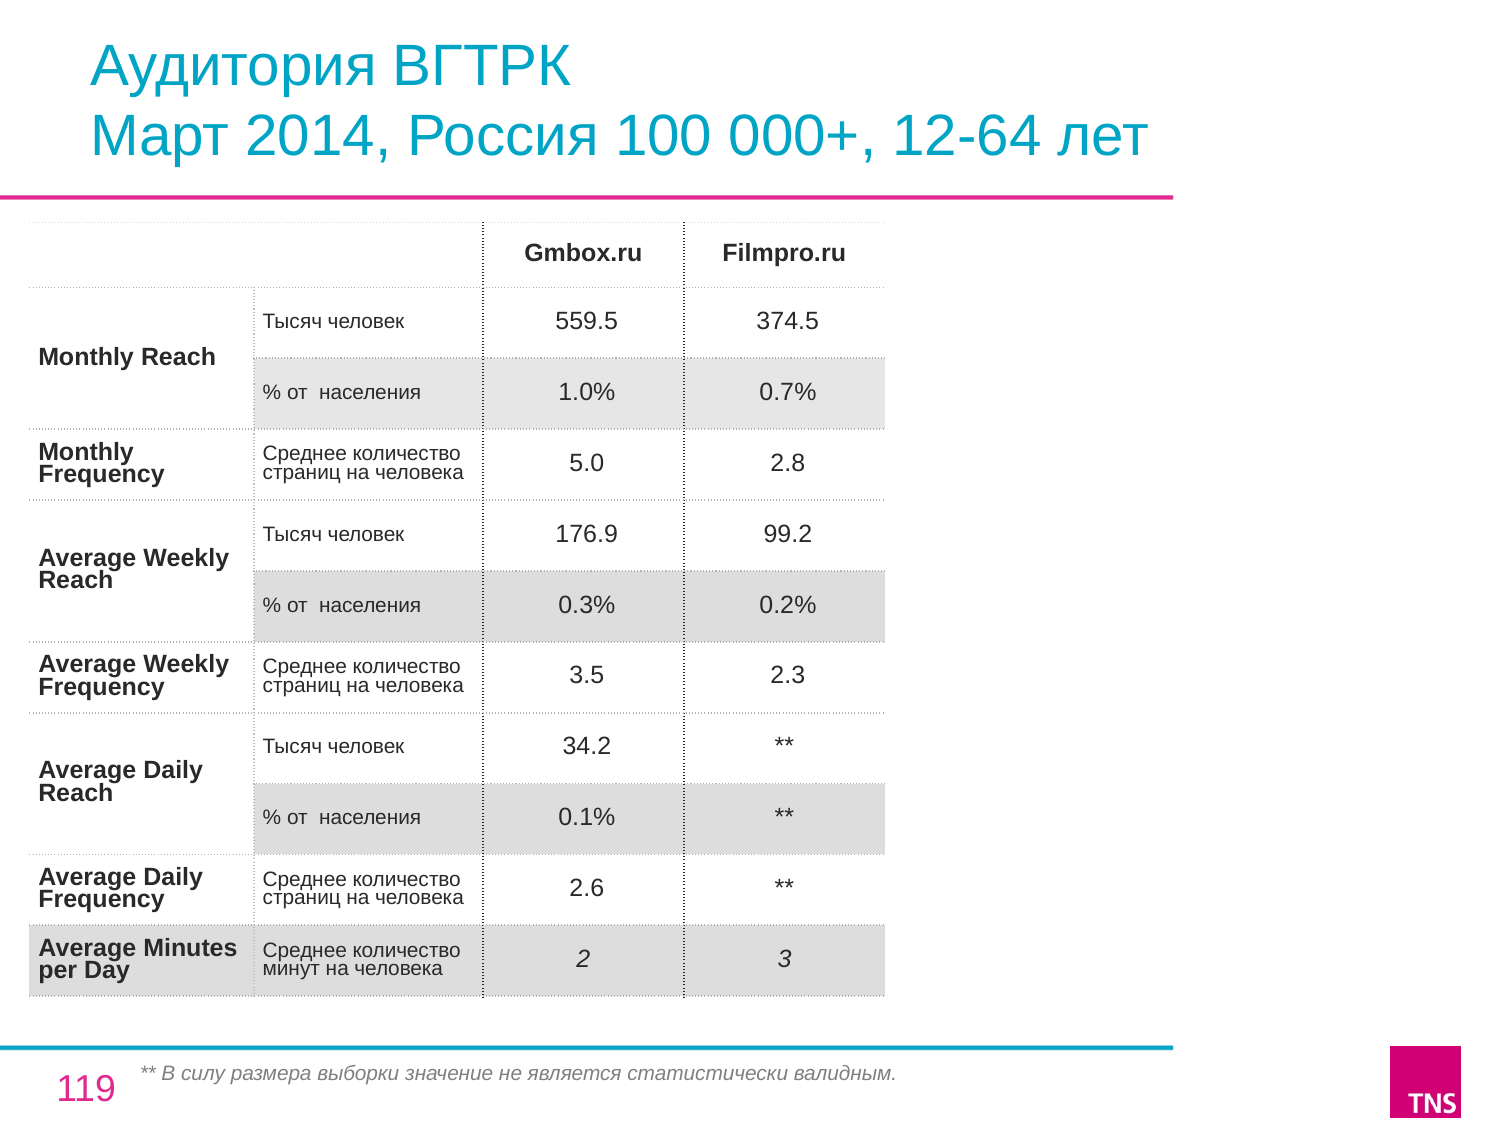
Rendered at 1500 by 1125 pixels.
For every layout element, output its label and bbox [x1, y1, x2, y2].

title [74, 8, 1476, 187]
table_header [29, 223, 885, 287]
slide_number [40, 1055, 392, 1125]
picture [0, 0, 1500, 1125]
text_box [124, 1052, 1463, 1092]
table_cell [29, 287, 885, 996]
